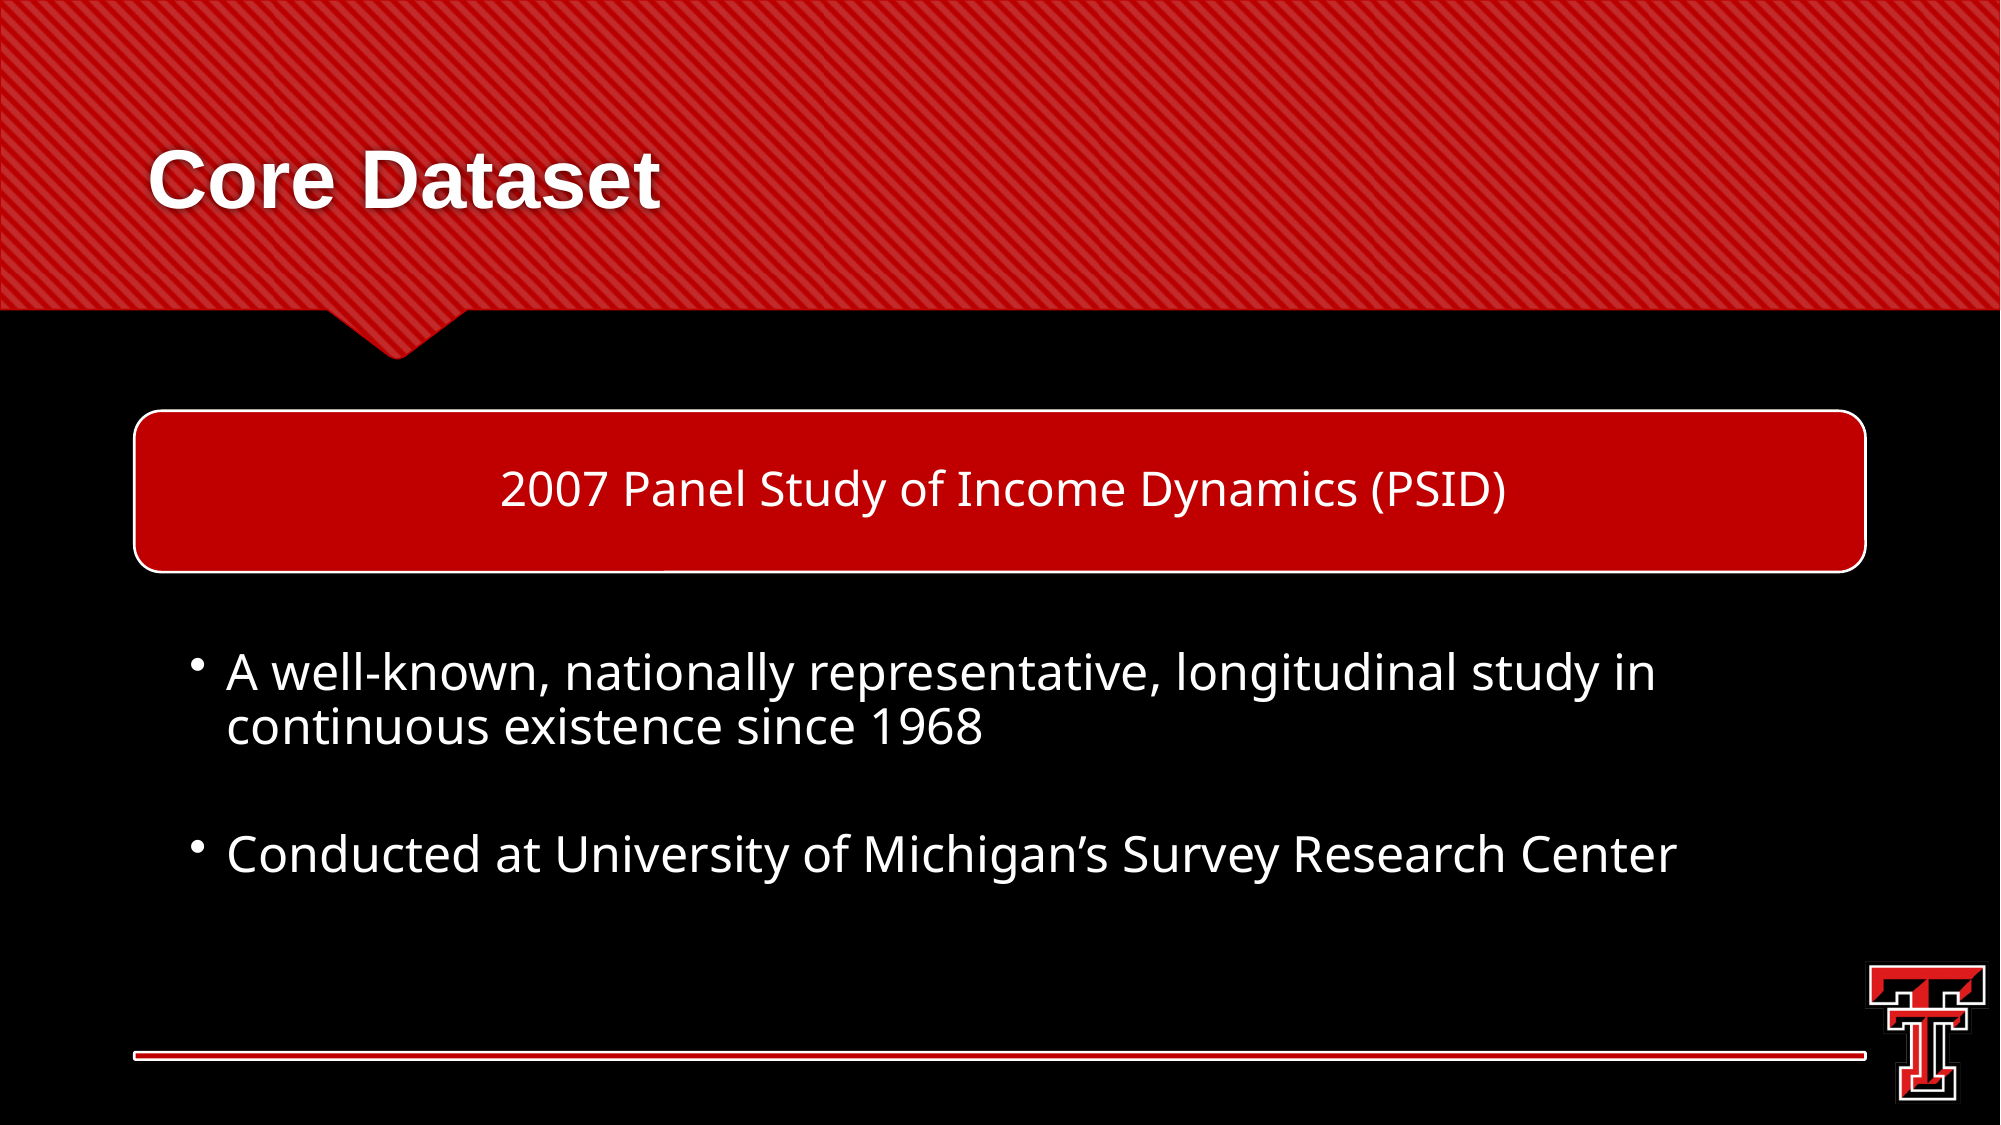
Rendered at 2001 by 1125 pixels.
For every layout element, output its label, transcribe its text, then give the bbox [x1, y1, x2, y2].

picture [1865, 960, 1989, 1105]
title Core Dataset [132, 73, 1868, 233]
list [134, 300, 1866, 1063]
